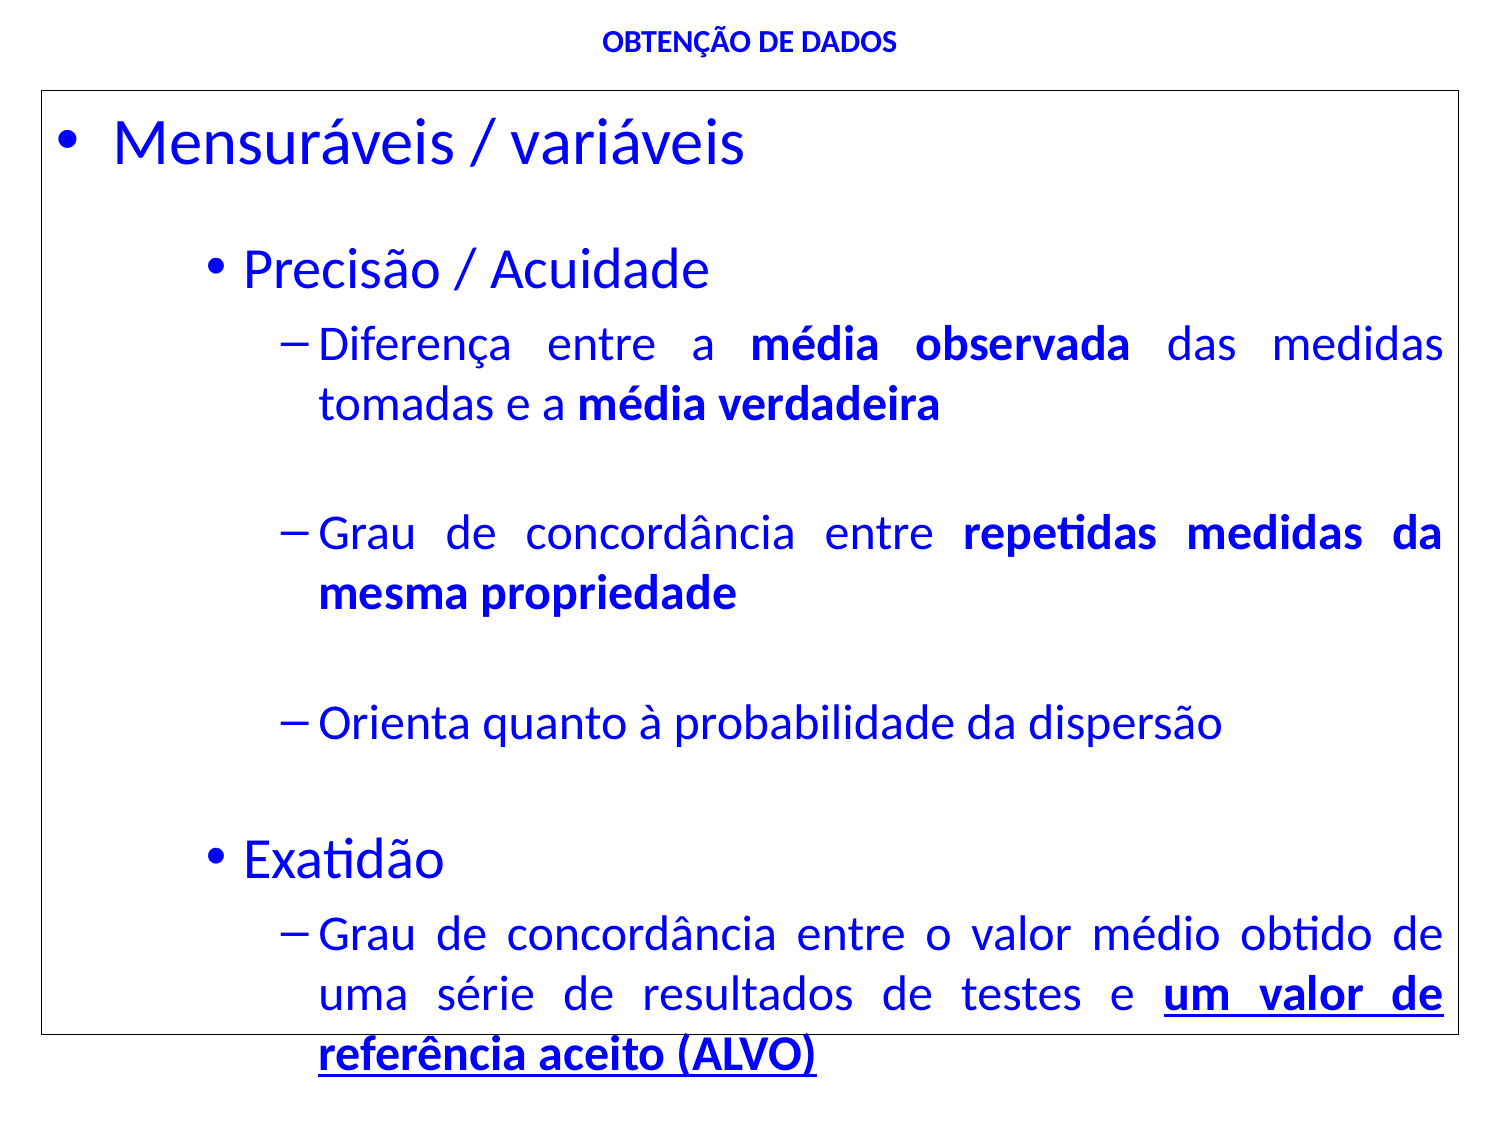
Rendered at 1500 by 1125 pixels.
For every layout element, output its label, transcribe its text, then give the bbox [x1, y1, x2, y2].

title OBTENÇÃO DE DADOS [75, 12, 1425, 67]
list Mensuráveis / variáveis Precisão / Acuidade Diferença entre a média observada das medidas tomadas e a média verdadeira Grau de concordância entre repetidas medidas da mesma propriedade Orienta quanto à probabilidade da dispersão Exatidão Grau de concordância entre o valor médio obtido de uma série de resultados de testes e um valor de referência aceito (ALVO) [41, 90, 1459, 1035]
